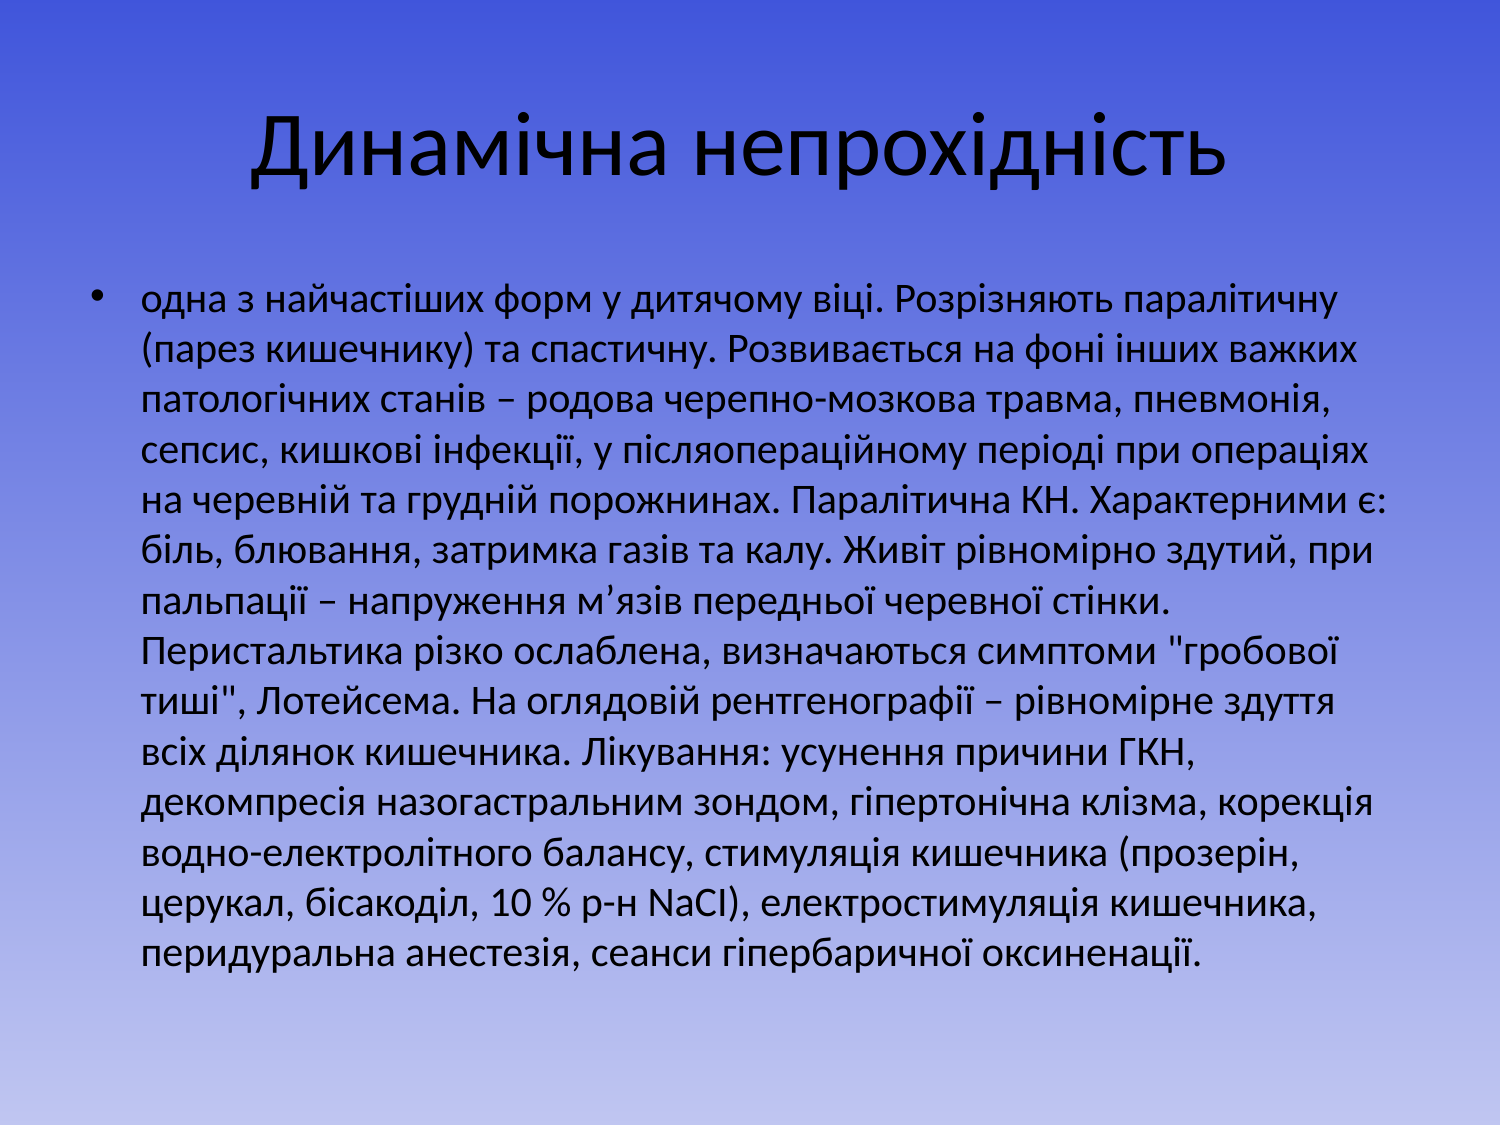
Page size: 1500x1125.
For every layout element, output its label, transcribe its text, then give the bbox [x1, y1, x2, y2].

list одна з найчастіших форм у дитячому віці. Розрізняють паралітичну (парез кишечнику) та спастичну. Розвивається на фоні інших важких патологічних станів – родова черепно-мозкова травма, пневмонія, сепсис, кишкові інфекції, у післяопераційному періоді при операціях на черевній та грудній порожнинах. Паралітична КН. Характерними є: біль, блювання, затримка газів та калу. Живіт рівномірно здутий, при пальпації – напруження м’язів передньої черевної стінки. Перистальтика різко ослаблена, визначаються симптоми "гробової тиші", Лотейсема. На оглядовій рентгенографії – рівномірне здуття всіх ділянок кишечника. Лікування: усунення причини ГКН, декомпресія назогастральним зондом, гіпертонічна клізма, корекція водно-електролітного балансу, стимуляція кишечника (прозерін, церукал, бісакоділ, 10 % р-н NaCI), електростимуляція кишечника, перидуральна анестезія, сеанси гіпербаричної оксиненації. [75, 262, 1425, 1005]
title Динамічна непрохідність [75, 45, 1425, 233]
